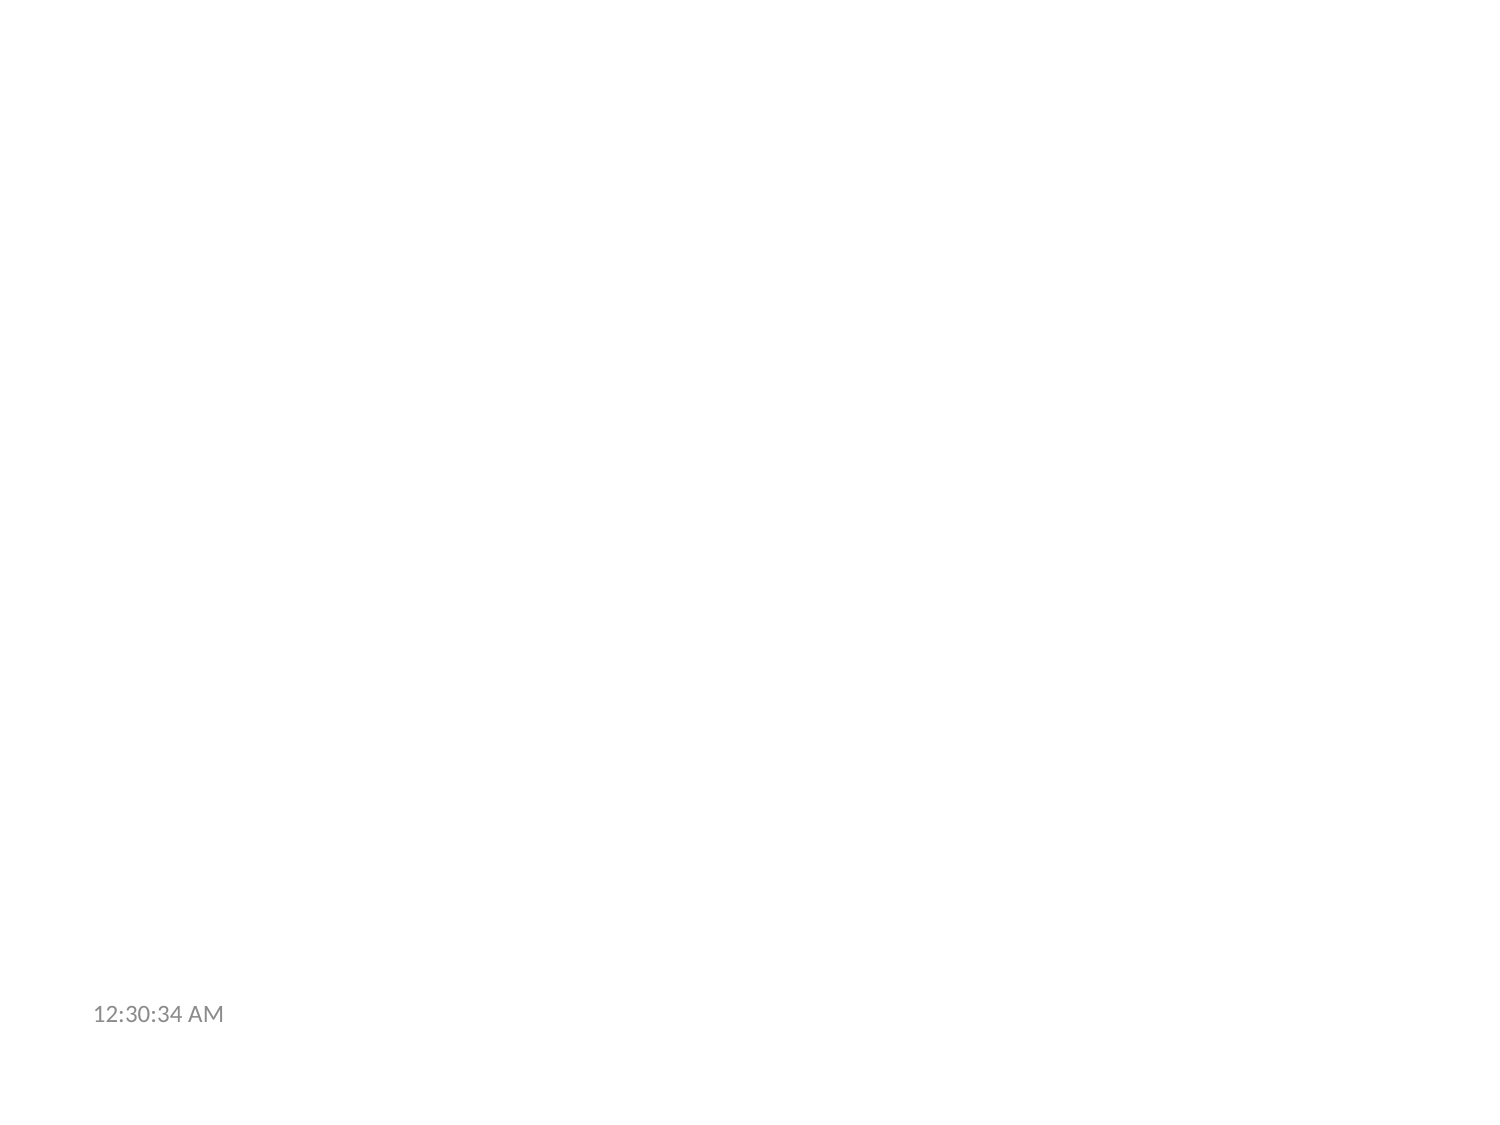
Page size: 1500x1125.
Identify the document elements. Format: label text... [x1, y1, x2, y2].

text_box 3:35:09 PM [77, 982, 428, 1043]
